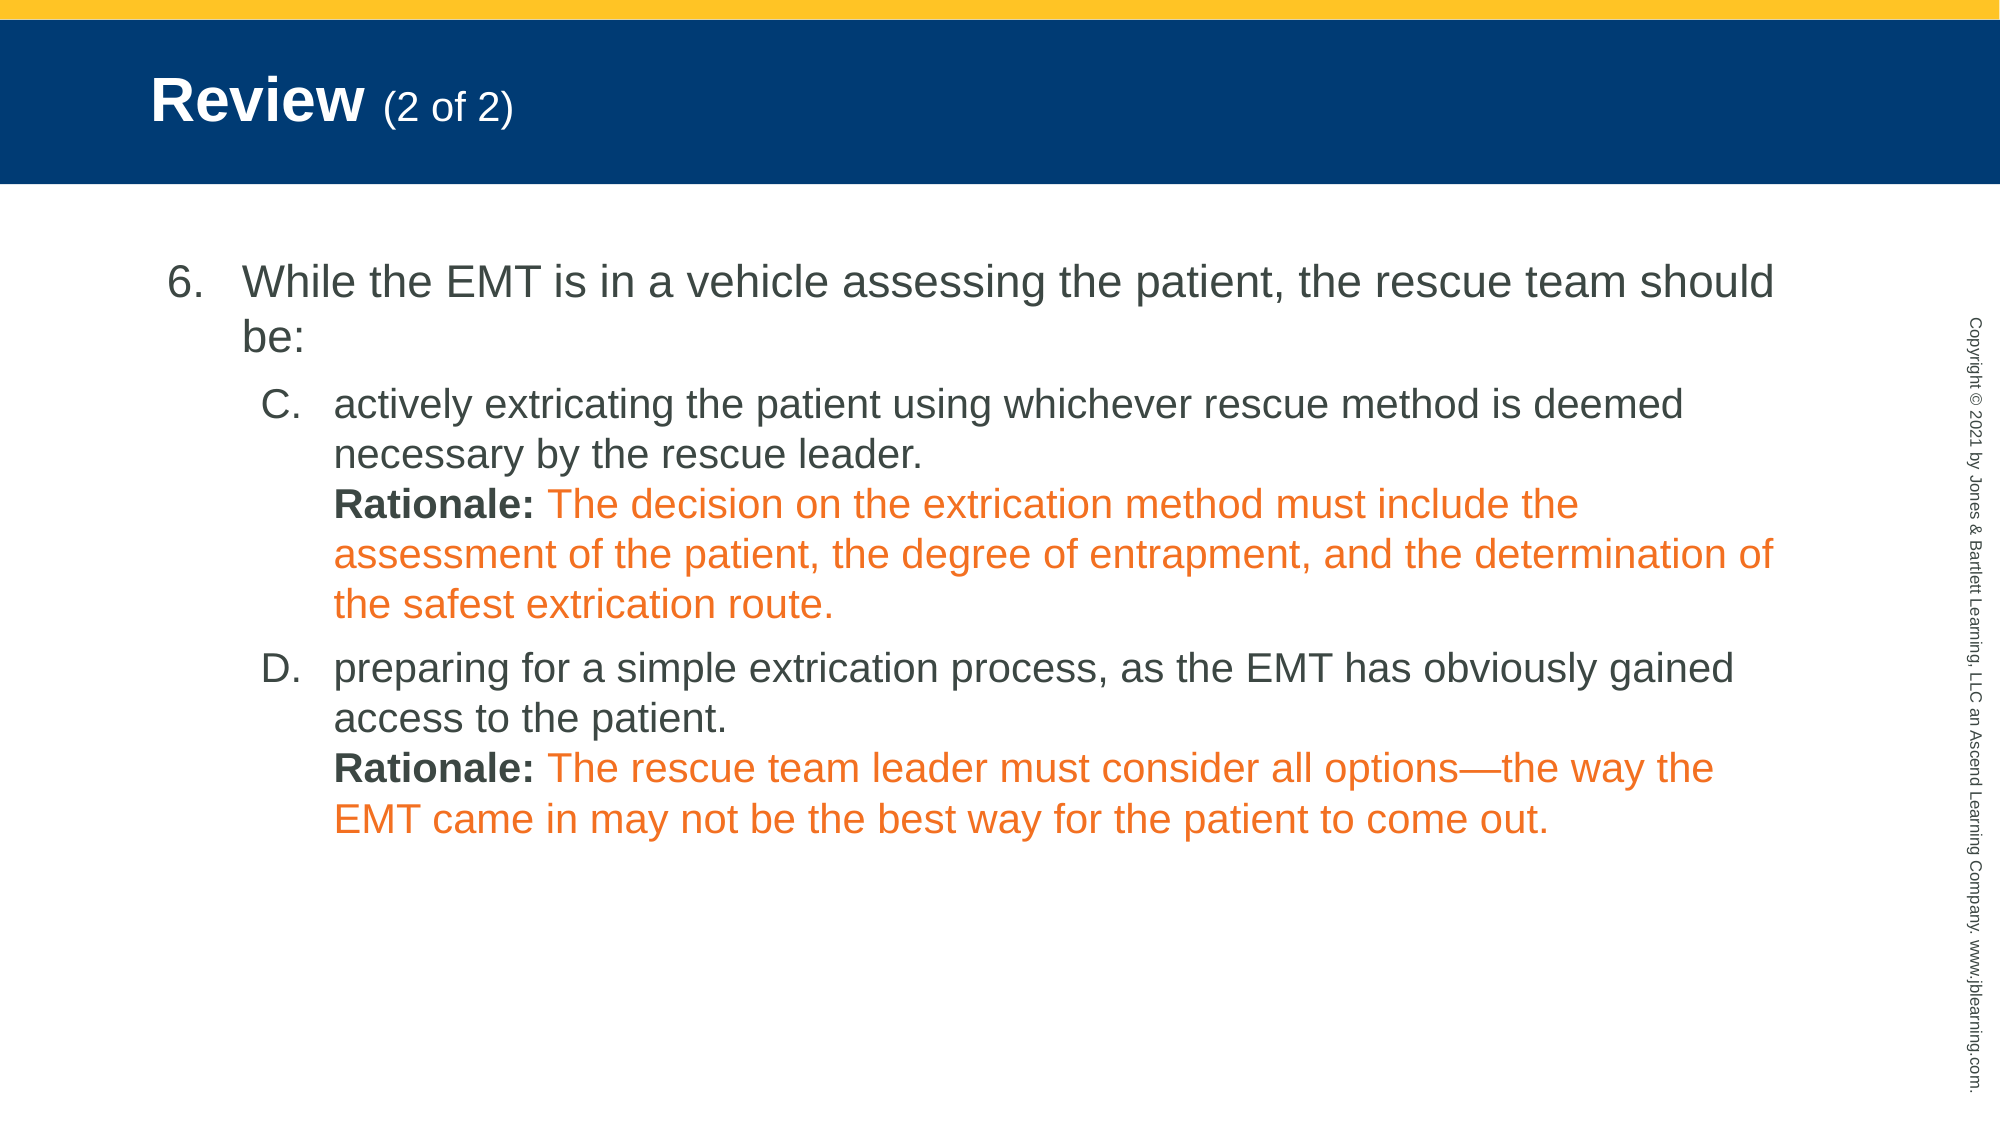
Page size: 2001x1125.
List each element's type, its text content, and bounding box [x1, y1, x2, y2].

list While the EMT is in a vehicle assessing the patient, the rescue team should be: actively extricating the patient using whichever rescue method is deemed necessary by the rescue leader. Rationale: The decision on the extrication method must include the assessment of the patient, the degree of entrapment, and the determination of the safest extrication route. preparing for a simple extrication process, as the EMT has obviously gained access to the patient. Rationale: The rescue team leader must consider all options—the way the EMT came in may not be the best way for the patient to come out. [151, 244, 1834, 1016]
title Review (2 of 2) [0, 19, 2000, 185]
